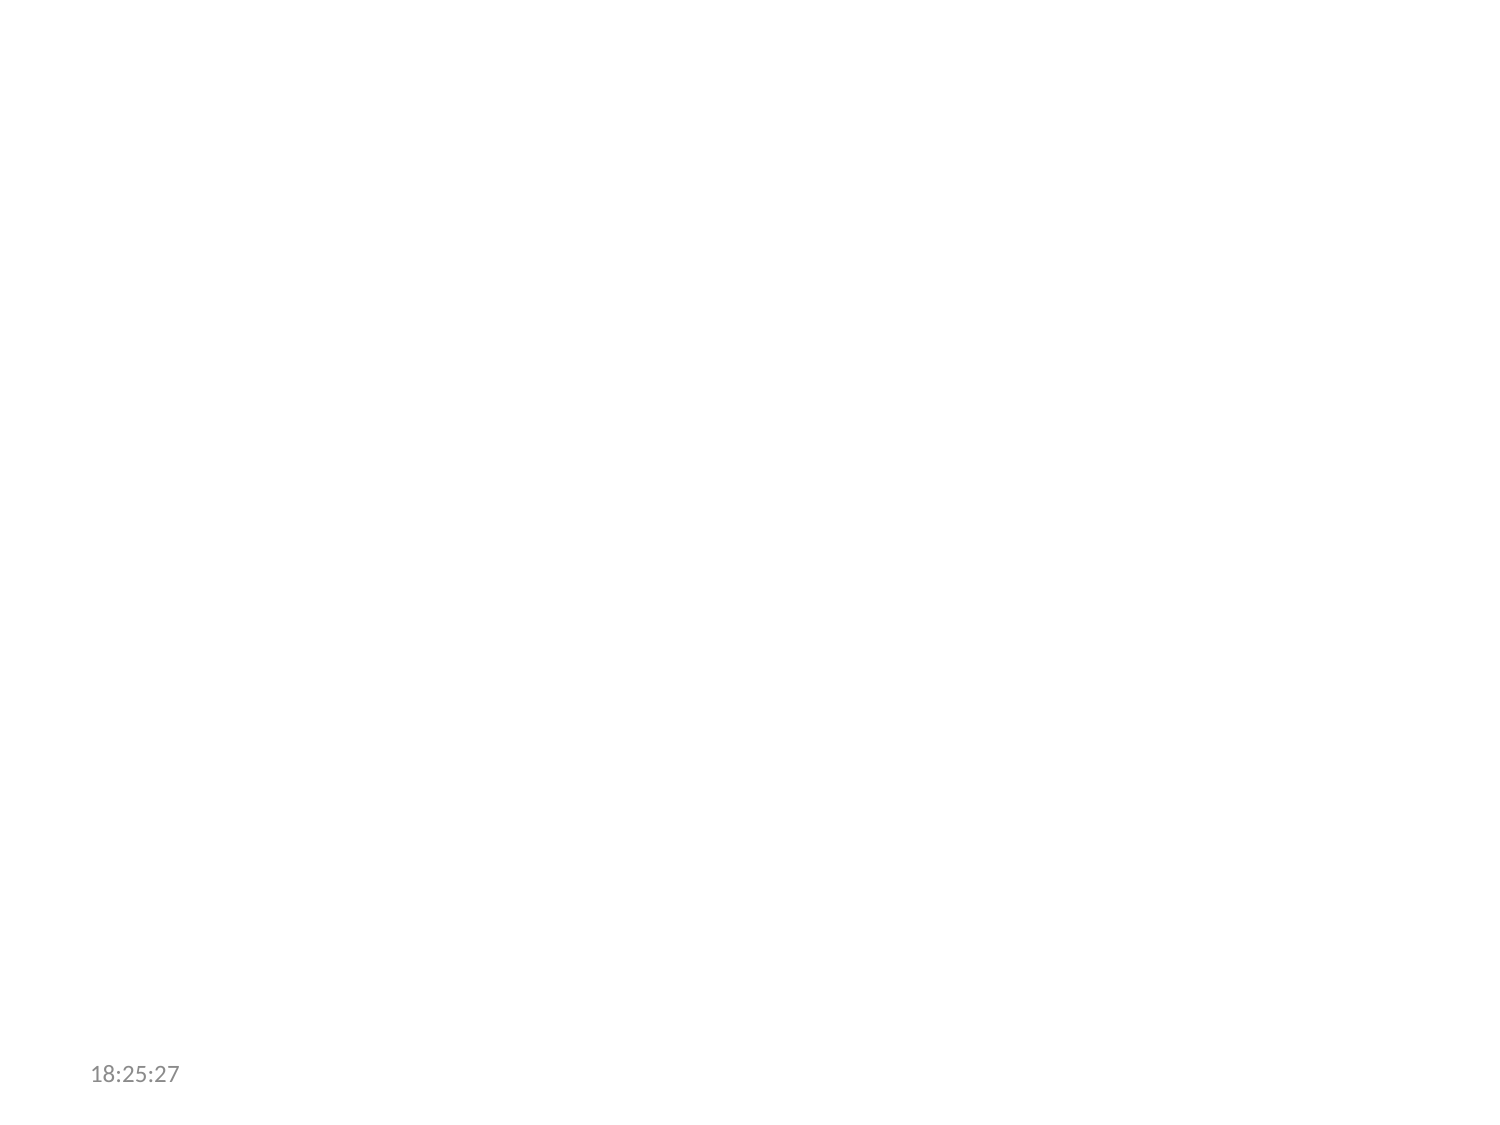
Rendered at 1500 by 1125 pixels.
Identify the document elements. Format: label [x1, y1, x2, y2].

slide_number [75, 1042, 425, 1103]
